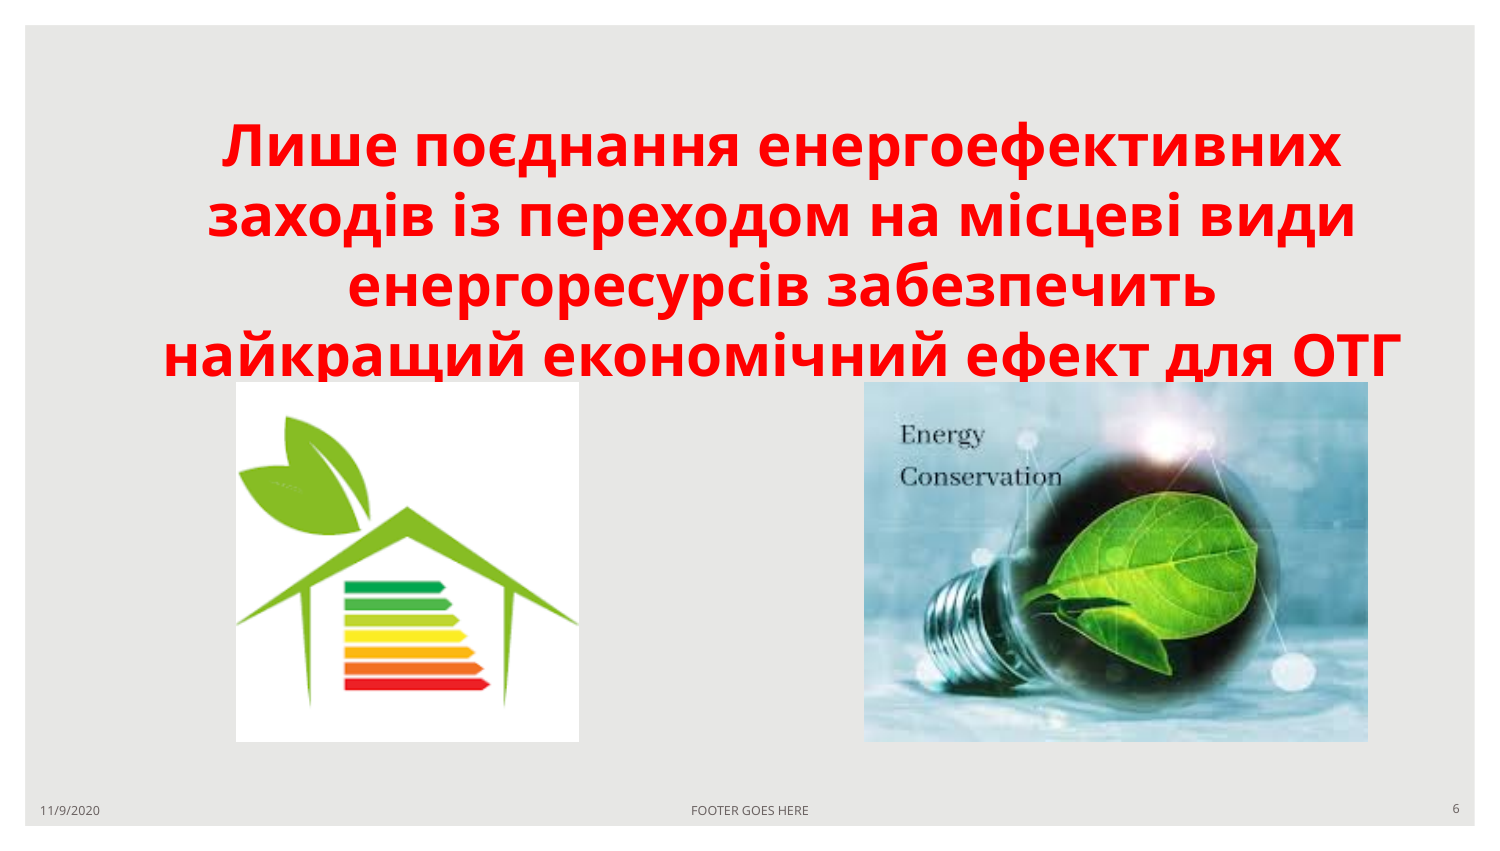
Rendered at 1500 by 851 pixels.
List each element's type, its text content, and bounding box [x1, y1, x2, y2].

picture [236, 381, 580, 742]
list Лише поєднання енергоефективних заходів із переходом на місцеві види енергоресурсів забезпечить найкращий економічний ефект для ОТГ [145, 100, 1421, 626]
footer FOOTER GOES HERE [512, 794, 988, 826]
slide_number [24, 794, 375, 826]
slide_number ‹#› [1125, 794, 1475, 826]
picture [864, 381, 1368, 742]
